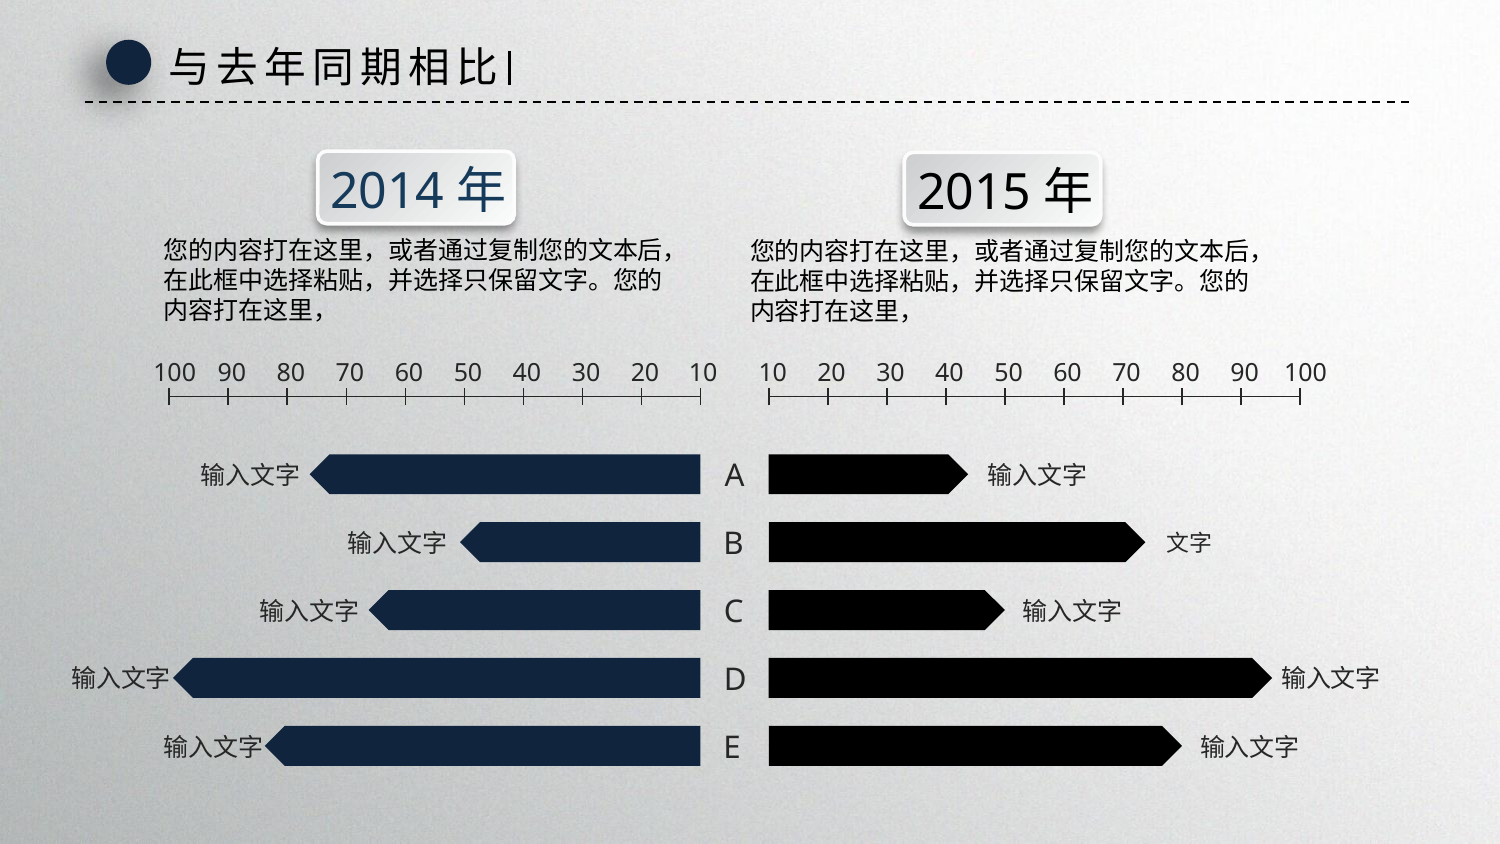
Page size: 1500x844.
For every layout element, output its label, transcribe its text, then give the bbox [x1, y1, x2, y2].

text_box [766, 520, 1148, 565]
text_box 40 [501, 350, 553, 385]
text_box 文字 [1154, 523, 1224, 562]
text_box [766, 588, 1007, 633]
text_box [183, 655, 703, 700]
text_box 90 [208, 350, 258, 385]
text_box 60 [383, 350, 435, 385]
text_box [903, 152, 1103, 229]
text_box [104, 37, 153, 87]
text_box 90 [1219, 350, 1271, 385]
text_box 输入文字 [59, 656, 183, 698]
text_box [275, 723, 703, 768]
text_box 50 [442, 350, 494, 385]
text_box 80 [265, 350, 317, 385]
text_box 80 [1160, 350, 1212, 385]
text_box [768, 387, 1301, 406]
text_box 输入文字 [1188, 725, 1312, 767]
text_box 20 [805, 350, 858, 385]
text_box 10 [747, 350, 799, 393]
text_box 您的内容打在这里，或者通过复制您的文本后，在此框中选择粘贴，并选择只保留文字。您的内容打在这里， [148, 227, 701, 332]
text_box 输入文字 [336, 521, 460, 563]
text_box C [712, 585, 756, 634]
picture [0, 0, 1500, 844]
text_box [766, 452, 971, 497]
text_box 输入文字 [1269, 656, 1393, 698]
text_box 输入文字 [976, 453, 1099, 496]
text_box 输入文字 [188, 453, 312, 496]
text_box 100 [142, 350, 208, 393]
text_box [312, 452, 703, 497]
text_box 70 [324, 350, 376, 385]
text_box 40 [924, 350, 976, 385]
text_box A [713, 449, 756, 499]
text_box B [712, 517, 755, 567]
text_box 10 [677, 350, 729, 393]
text_box 您的内容打在这里，或者通过复制您的文本后，在此框中选择粘贴，并选择只保留文字。您的内容打在这里， [735, 228, 1287, 333]
text_box 50 [983, 350, 1035, 385]
text_box 30 [560, 350, 612, 385]
text_box 20 [619, 350, 671, 385]
text_box D [712, 653, 759, 702]
text_box 100 [1272, 350, 1339, 393]
text_box 输入文字 [1010, 589, 1134, 631]
text_box [766, 655, 1269, 700]
text_box [372, 588, 703, 633]
text_box [766, 723, 1185, 768]
text_box 输入文字 [152, 725, 275, 767]
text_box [317, 150, 515, 228]
text_box E [712, 721, 753, 770]
text_box 70 [1101, 350, 1153, 385]
text_box 30 [864, 350, 917, 385]
text_box [460, 520, 703, 565]
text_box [168, 387, 701, 406]
text_box 输入文字 [248, 589, 372, 631]
text_box 60 [1042, 350, 1094, 385]
text_box 与去年同期相比 [153, 33, 514, 99]
